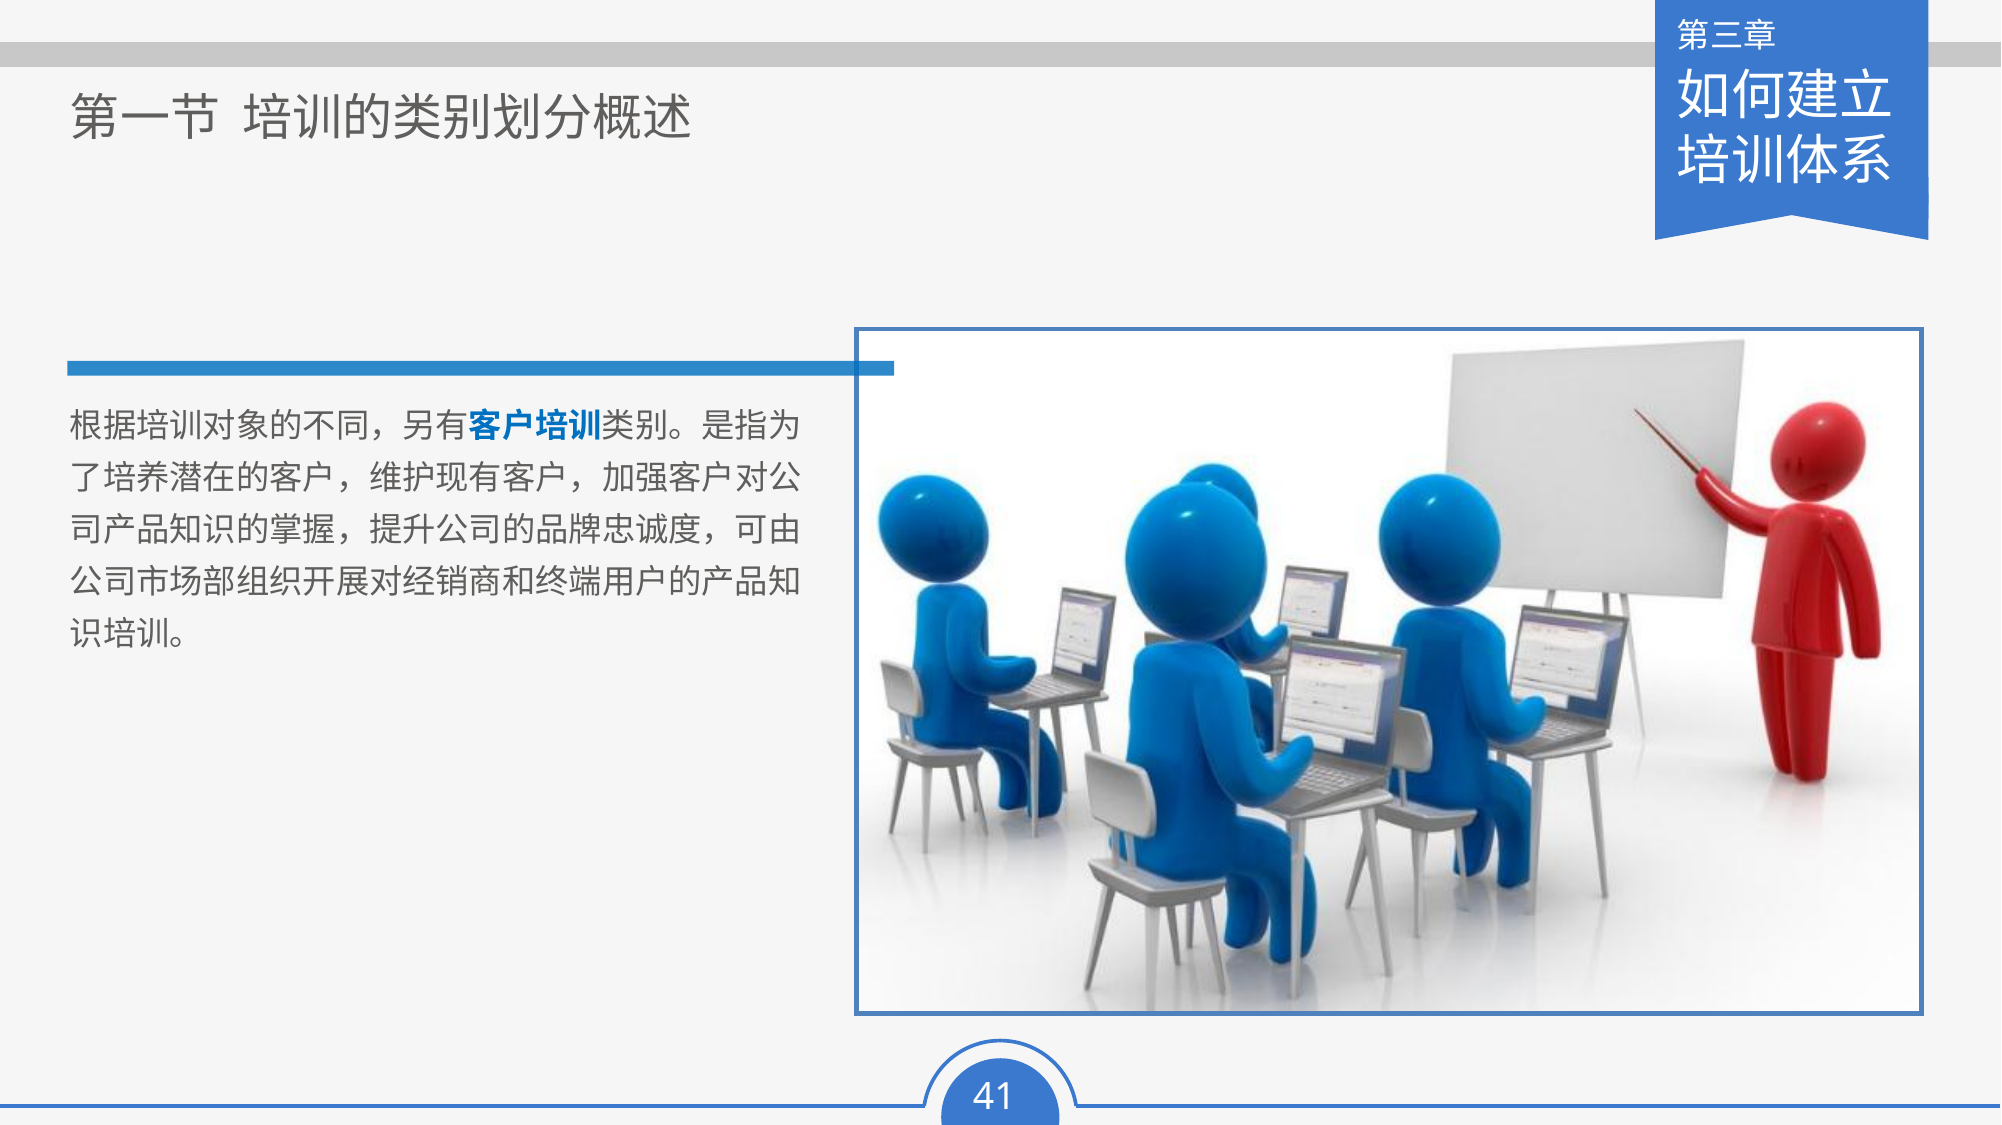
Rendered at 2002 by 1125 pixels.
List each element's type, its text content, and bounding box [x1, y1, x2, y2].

text_box [65, 359, 853, 378]
text_box 根据培训对象的不同，另有客户培训类别。是指为了培养潜在的客户，维护现有客户，加强客户对公司产品知识的掌握，提升公司的品牌忠诚度，可由公司市场部组织开展对经销商和终端用户的产品知识培训。 [55, 385, 826, 660]
text_box 第一节 培训的类别划分概述 [55, 78, 871, 153]
picture [858, 330, 1920, 1012]
